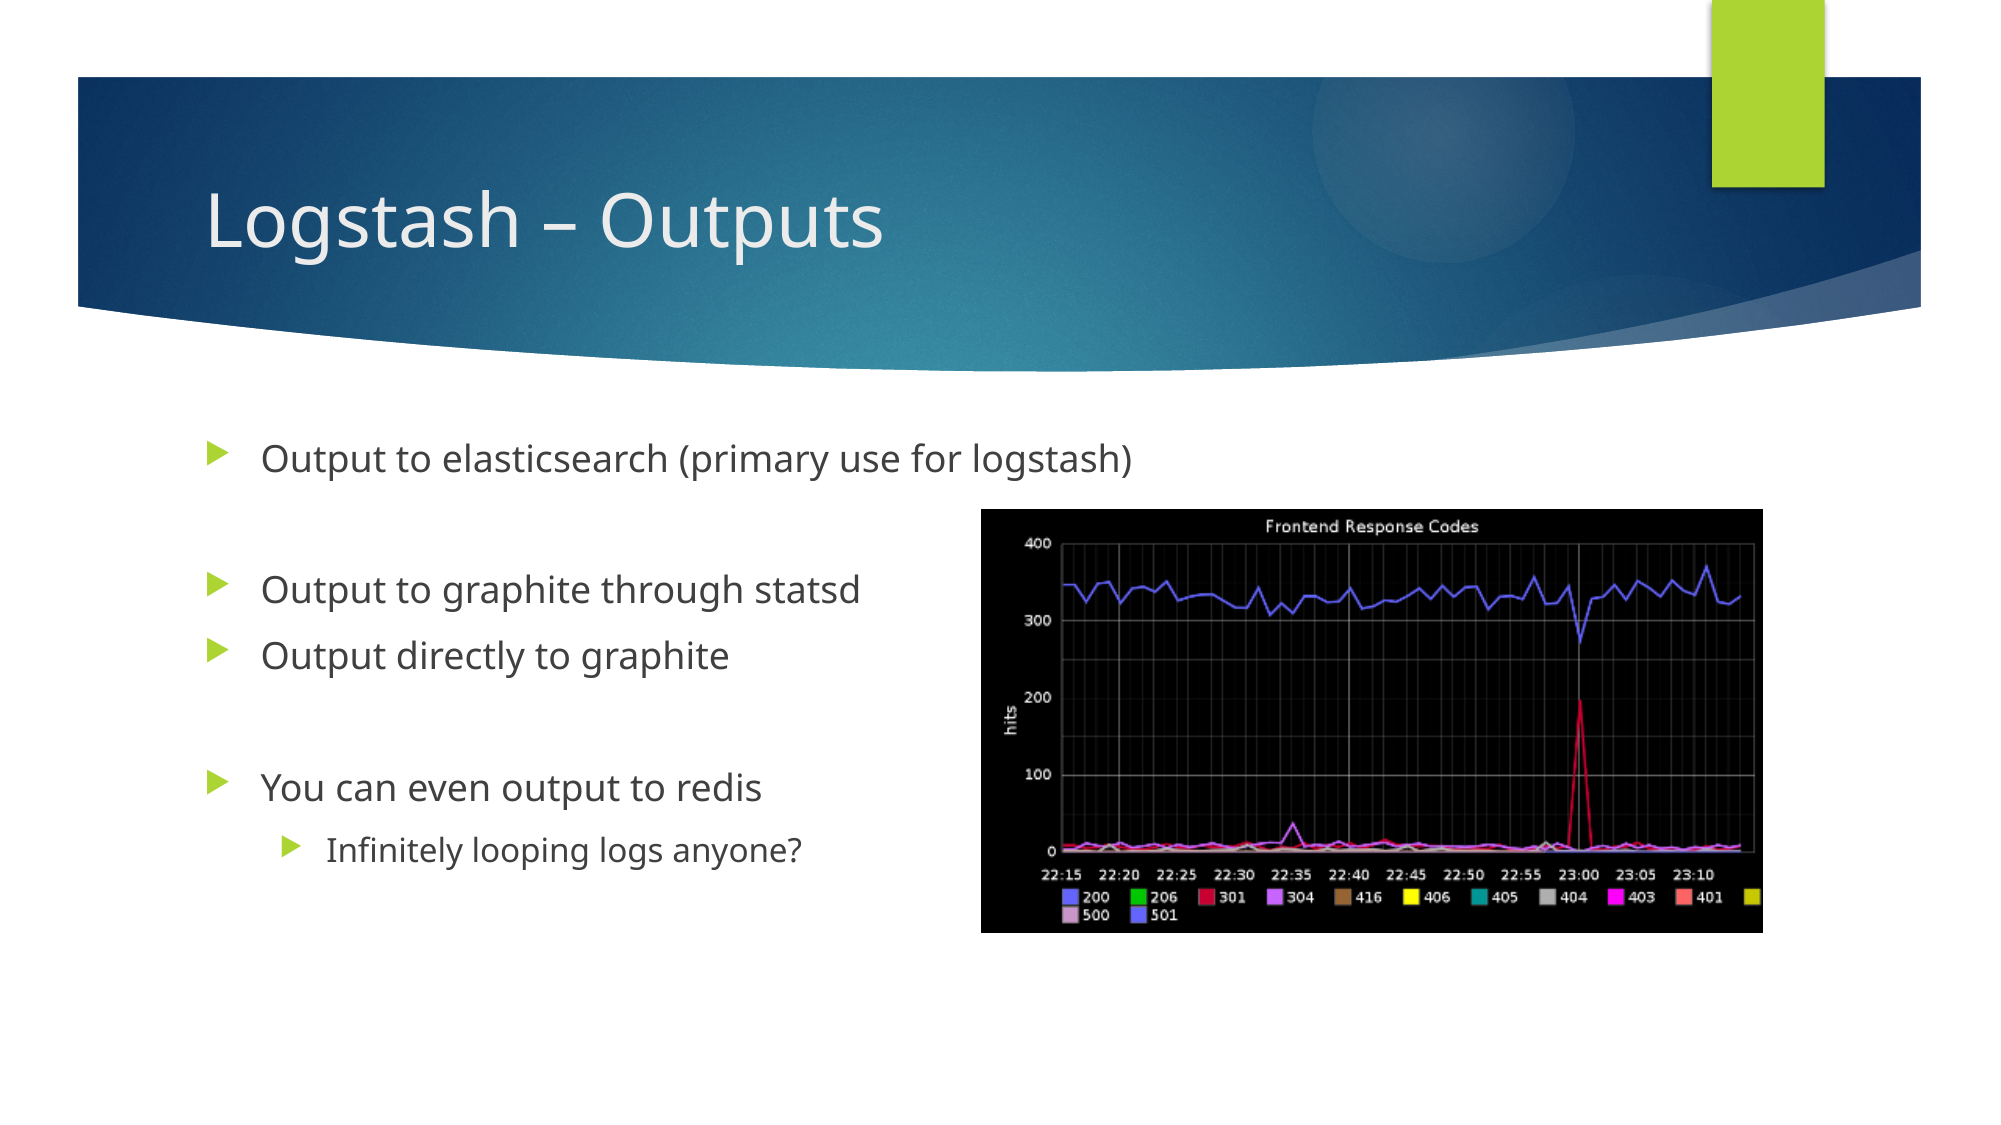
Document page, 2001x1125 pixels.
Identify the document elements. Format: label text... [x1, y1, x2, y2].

list Output to elasticsearch (primary use for logstash) Output to graphite through statsd Output directly to graphite You can even output to redis Infinitely looping logs anyone? [189, 427, 1627, 988]
title Logstash – Outputs [189, 159, 1627, 276]
picture [981, 508, 1763, 933]
